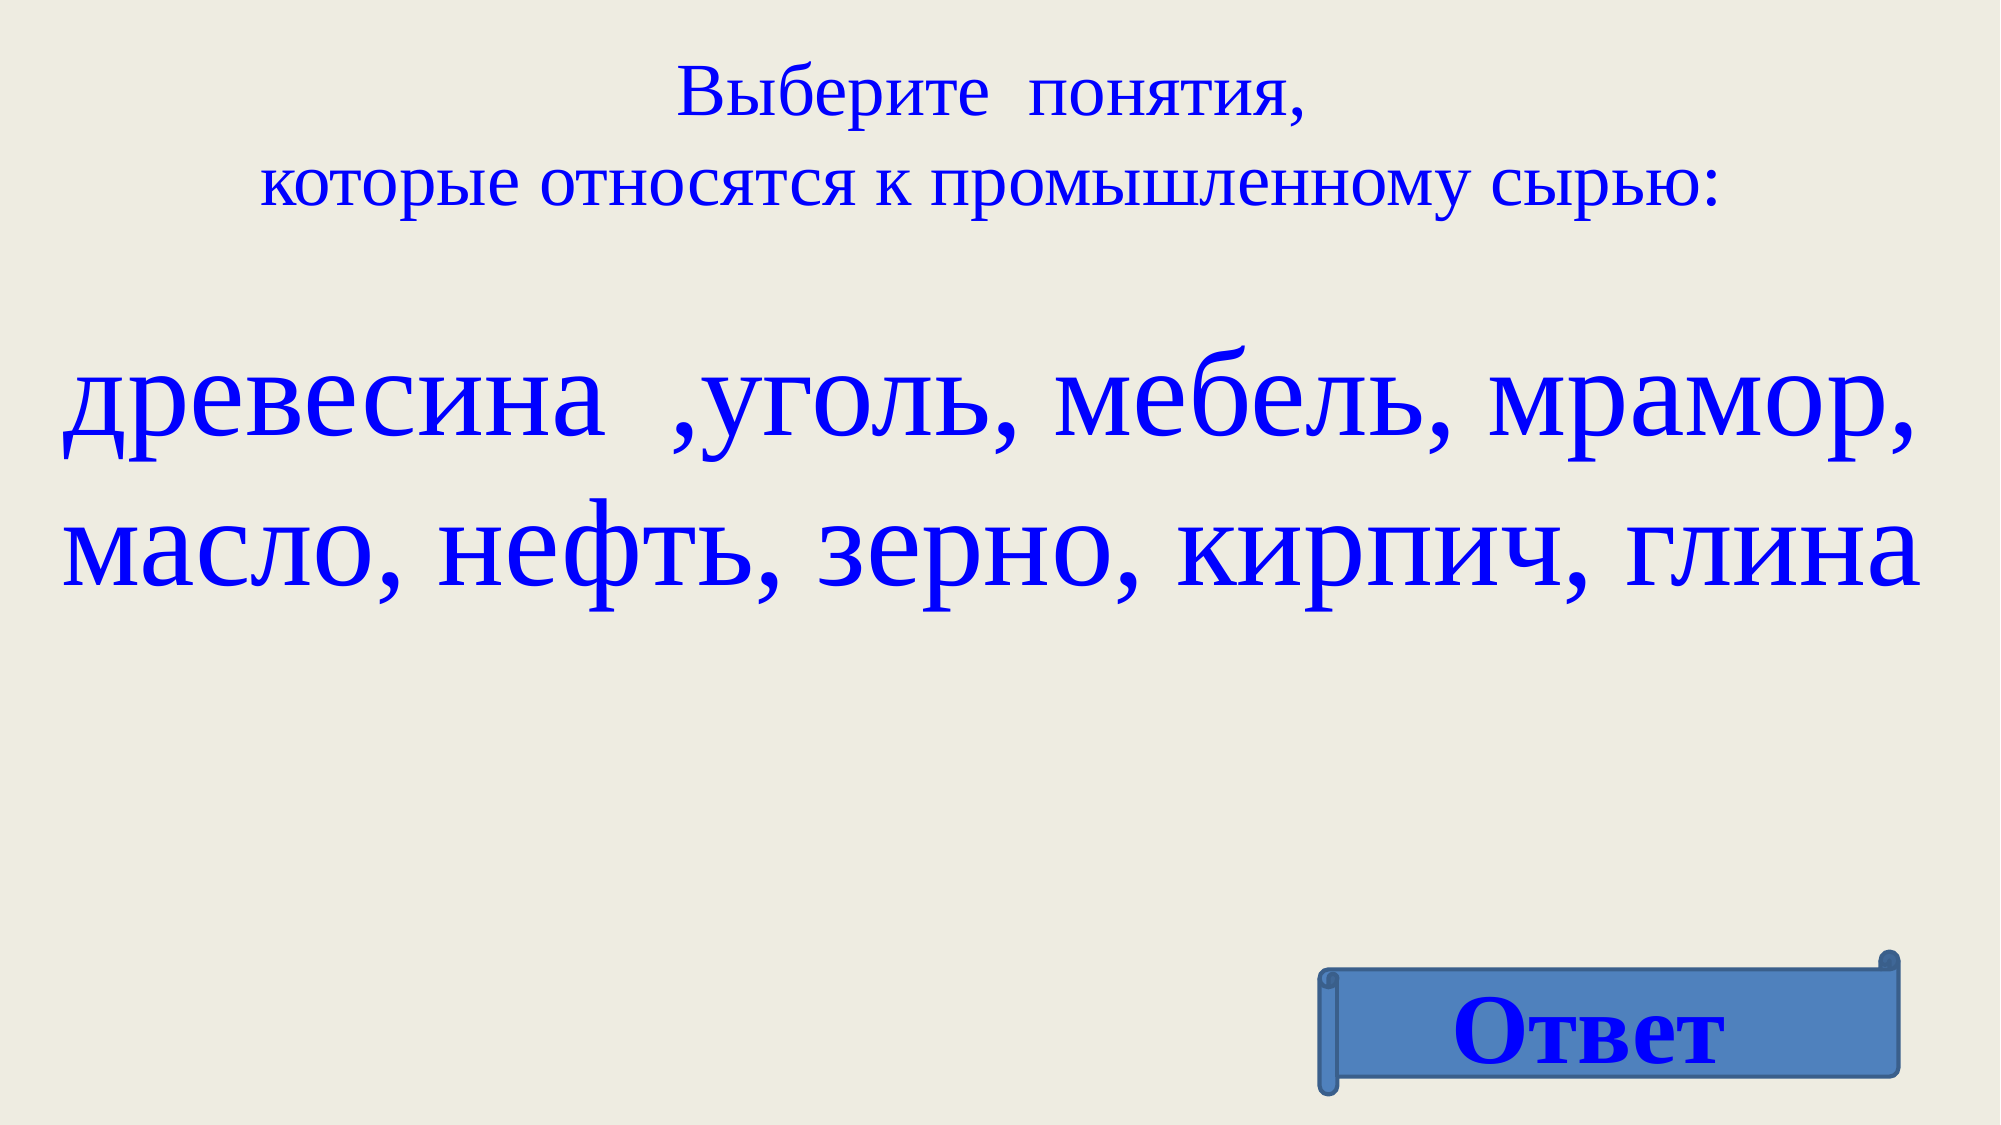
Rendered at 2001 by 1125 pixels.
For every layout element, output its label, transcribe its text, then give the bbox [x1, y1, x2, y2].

text_box Выберите понятия, которые относятся к промышленному сырью: древесина ,уголь, мебель, мрамор, масло, нефть, зерно, кирпич, глина [32, 33, 1953, 619]
text_box Ответ [1317, 949, 1901, 1097]
